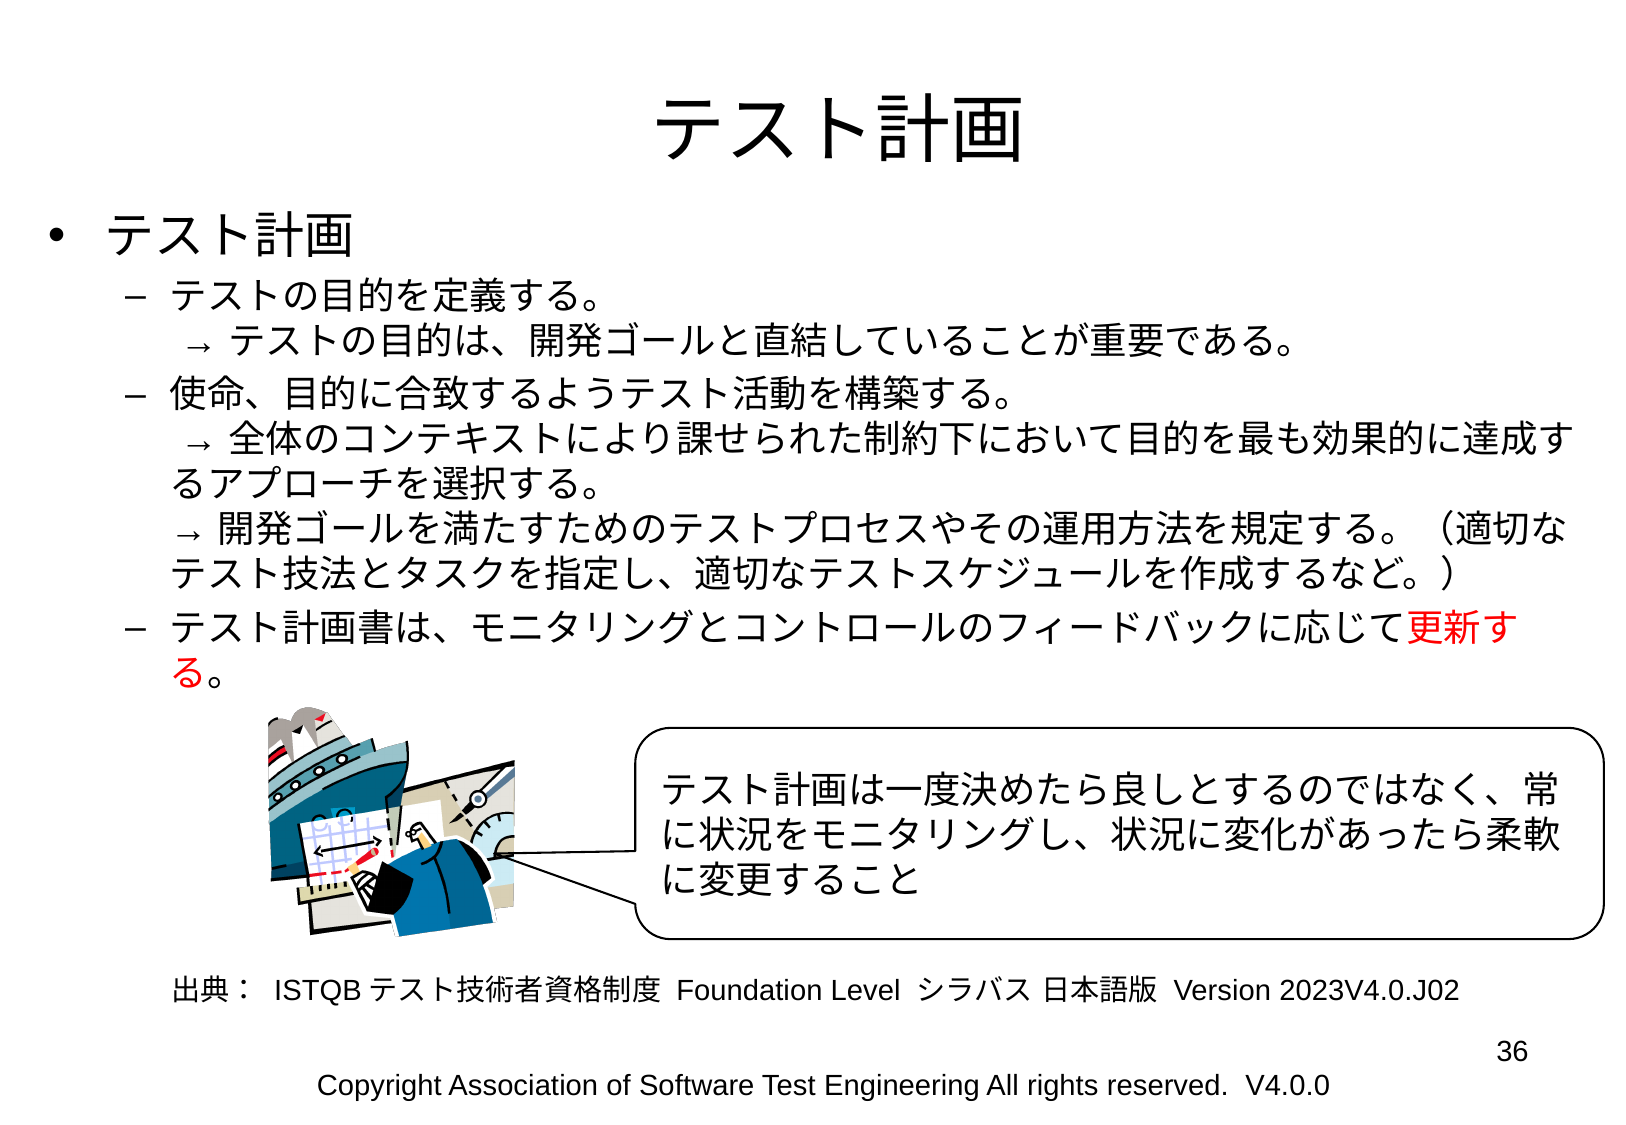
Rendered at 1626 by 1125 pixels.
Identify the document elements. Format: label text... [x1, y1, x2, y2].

list テスト計画 テストの目的を定義する。 → テストの目的は、開発ゴールと直結していることが重要である。 使命、目的に合致するようテスト活動を構築する。 → 全体のコンテキストにより課せられた制約下において目的を最も効果的に達成するアプローチを選択する。 → 開発ゴールを満たすためのテストプロセスやその運用方法を規定する。（適切なテスト技法とタスクを指定し、適切なテストスケジュールを作成するなど。） テスト計画書は、モニタリングとコントロールのフィードバックに応じて更新する。 [32, 196, 1593, 718]
footer Copyright Association of Software Test Engineering All rights reserved. V4.0.0 [233, 1058, 1164, 1103]
title テスト計画 [137, 87, 1538, 167]
text_box テスト計画は一度決めたら良しとするのではなく、常に状況をモニタリングし、状況に変化があったら柔軟に変更すること [521, 727, 1604, 940]
slide_number ‹#› [1164, 1024, 1544, 1103]
text_box 出典： ISTQBテスト技術者資格制度 Foundation Level シラバス 日本語版 Version 2023V4.0.J02 [51, 964, 1580, 1014]
picture [268, 704, 518, 940]
